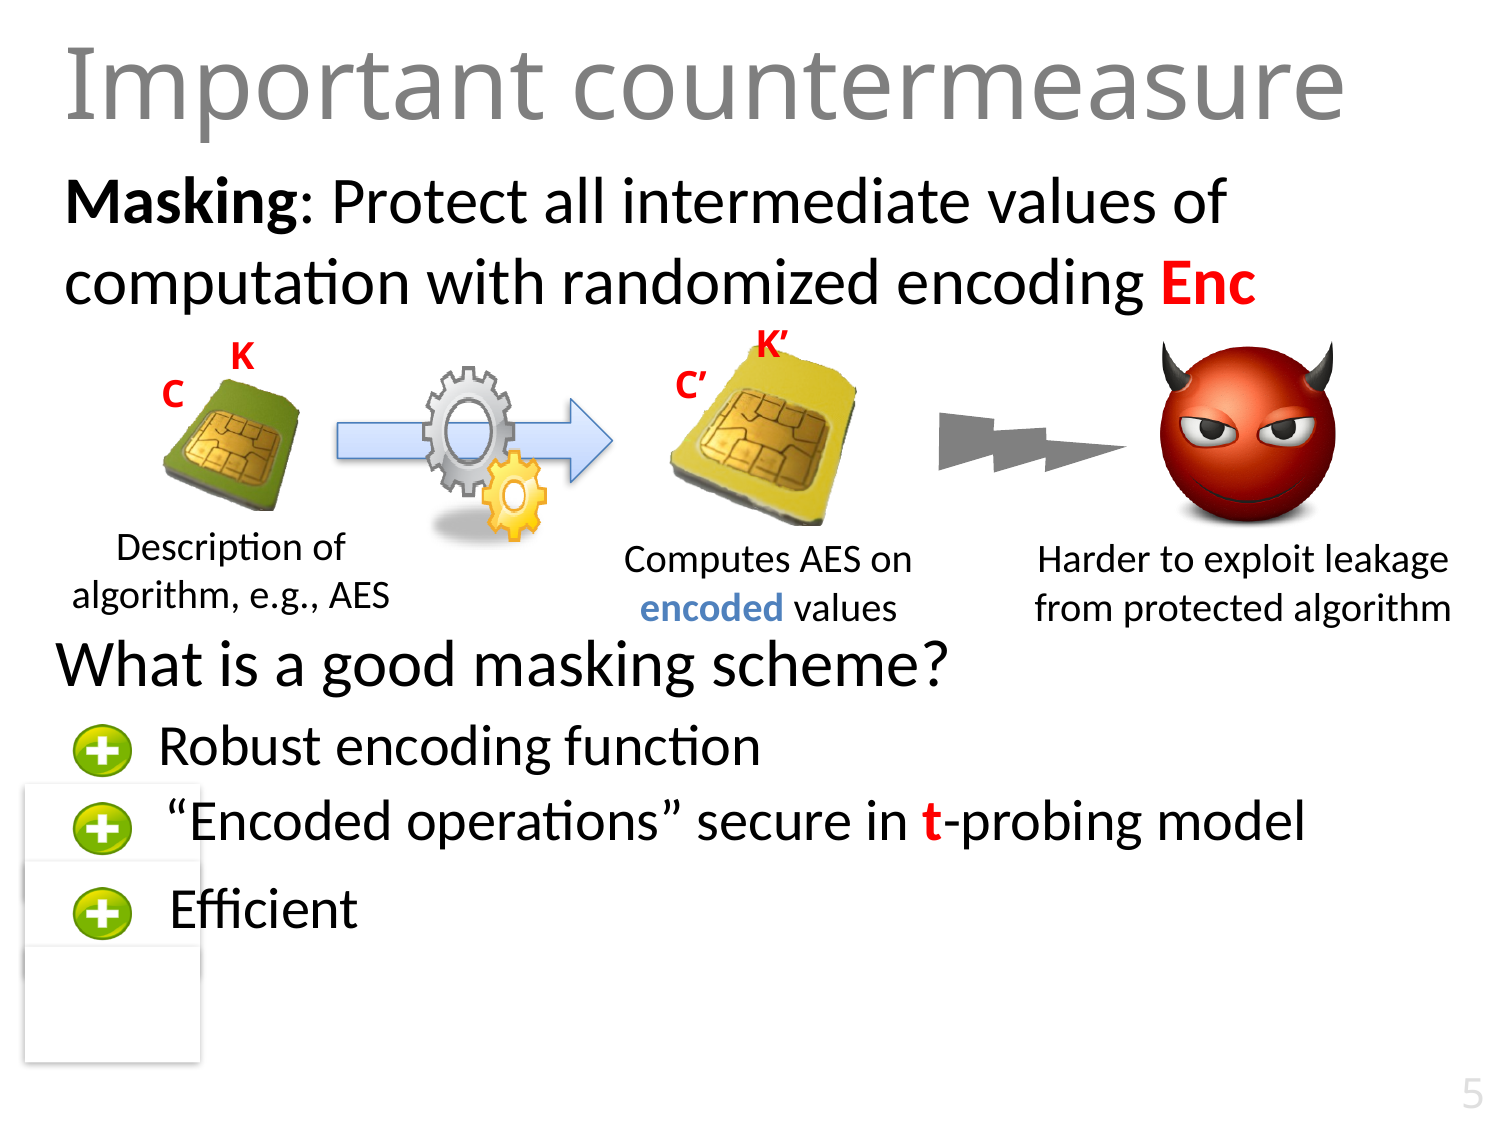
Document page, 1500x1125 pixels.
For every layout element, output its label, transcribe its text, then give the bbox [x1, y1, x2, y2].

slide_number 5 [1362, 1065, 1500, 1125]
text_box What is a good masking scheme? [40, 612, 1175, 723]
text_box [24, 724, 201, 801]
text_box Harder to exploit leakage from protected algorithm [999, 525, 1488, 638]
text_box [24, 887, 201, 1063]
text_box Efficient [204, 862, 1500, 988]
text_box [24, 801, 201, 887]
picture [1149, 337, 1347, 534]
text_box Important countermeasure [50, 12, 1500, 148]
text_box Description of algorithm, e.g., AES [24, 512, 438, 625]
text_box Robust encoding function [143, 699, 1500, 774]
text_box “Encoded operations” secure in t-probing model [204, 774, 1500, 862]
text_box Computes AES on encoded values [562, 525, 975, 638]
text_box Masking: Protect all intermediate values of computation with randomized encoding Enc [49, 149, 1463, 525]
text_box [659, 312, 858, 526]
text_box [938, 412, 1127, 473]
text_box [337, 361, 613, 551]
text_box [145, 324, 306, 512]
